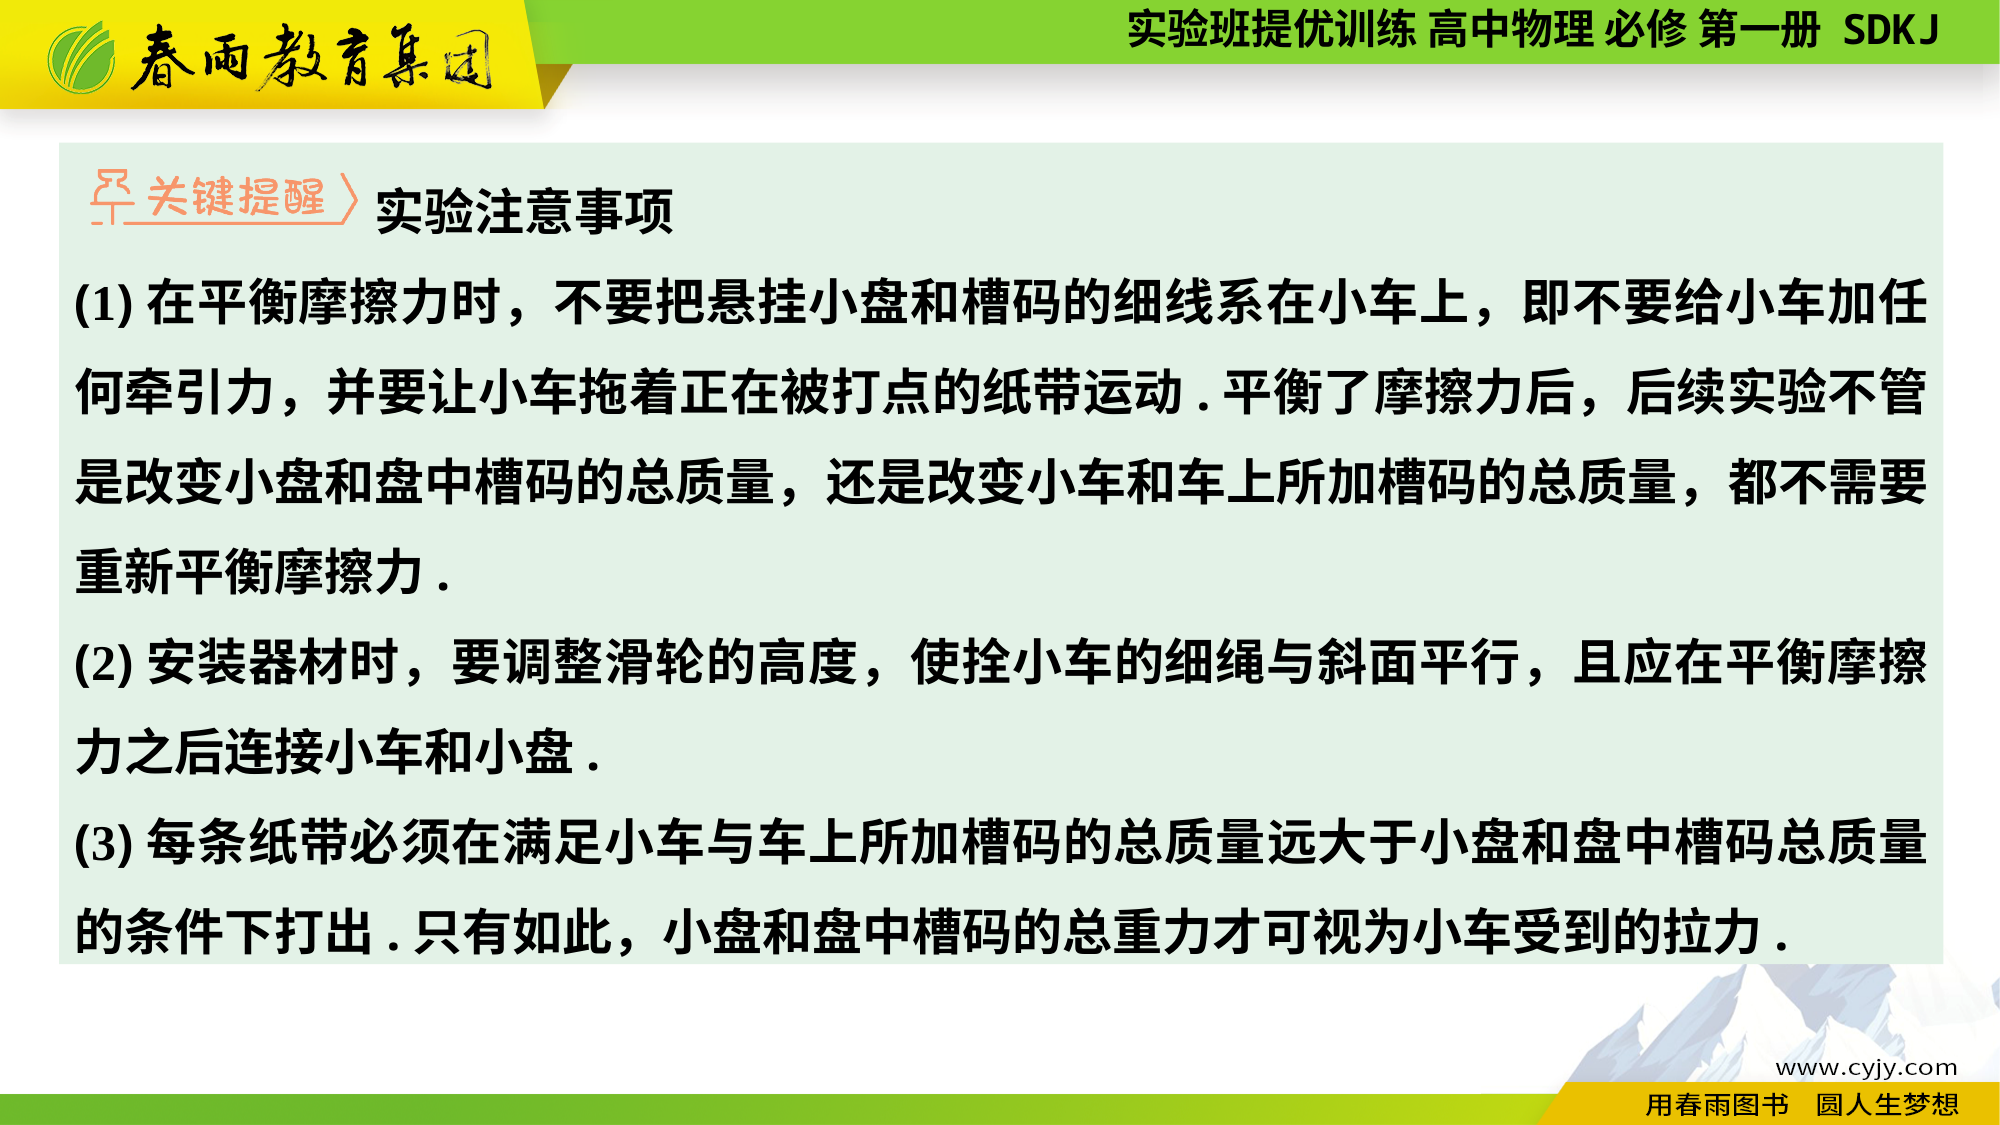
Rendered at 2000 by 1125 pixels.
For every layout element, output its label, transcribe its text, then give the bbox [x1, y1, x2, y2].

picture [0, 0, 2000, 1125]
list 实验注意事项 (1)在平衡摩擦力时，不要把悬挂小盘和槽码的细线系在小车上，即不要给小车加任何牵引力，并要让小车拖着正在被打点的纸带运动.平衡了摩擦力后，后续实验不管是改变小盘和盘中槽码的总质量，还是改变小车和车上所加槽码的总质量，都不需要重新平衡摩擦力. (2)安装器材时，要调整滑轮的高度，使拴小车的细绳与斜面平行，且应在平衡摩擦力之后连接小车和小盘. (3)每条纸带必须在满足小车与车上所加槽码的总质量远大于小盘和盘中槽码总质量的条件下打出.只有如此，小盘和盘中槽码的总重力才可视为小车受到的拉力. [59, 142, 1944, 965]
